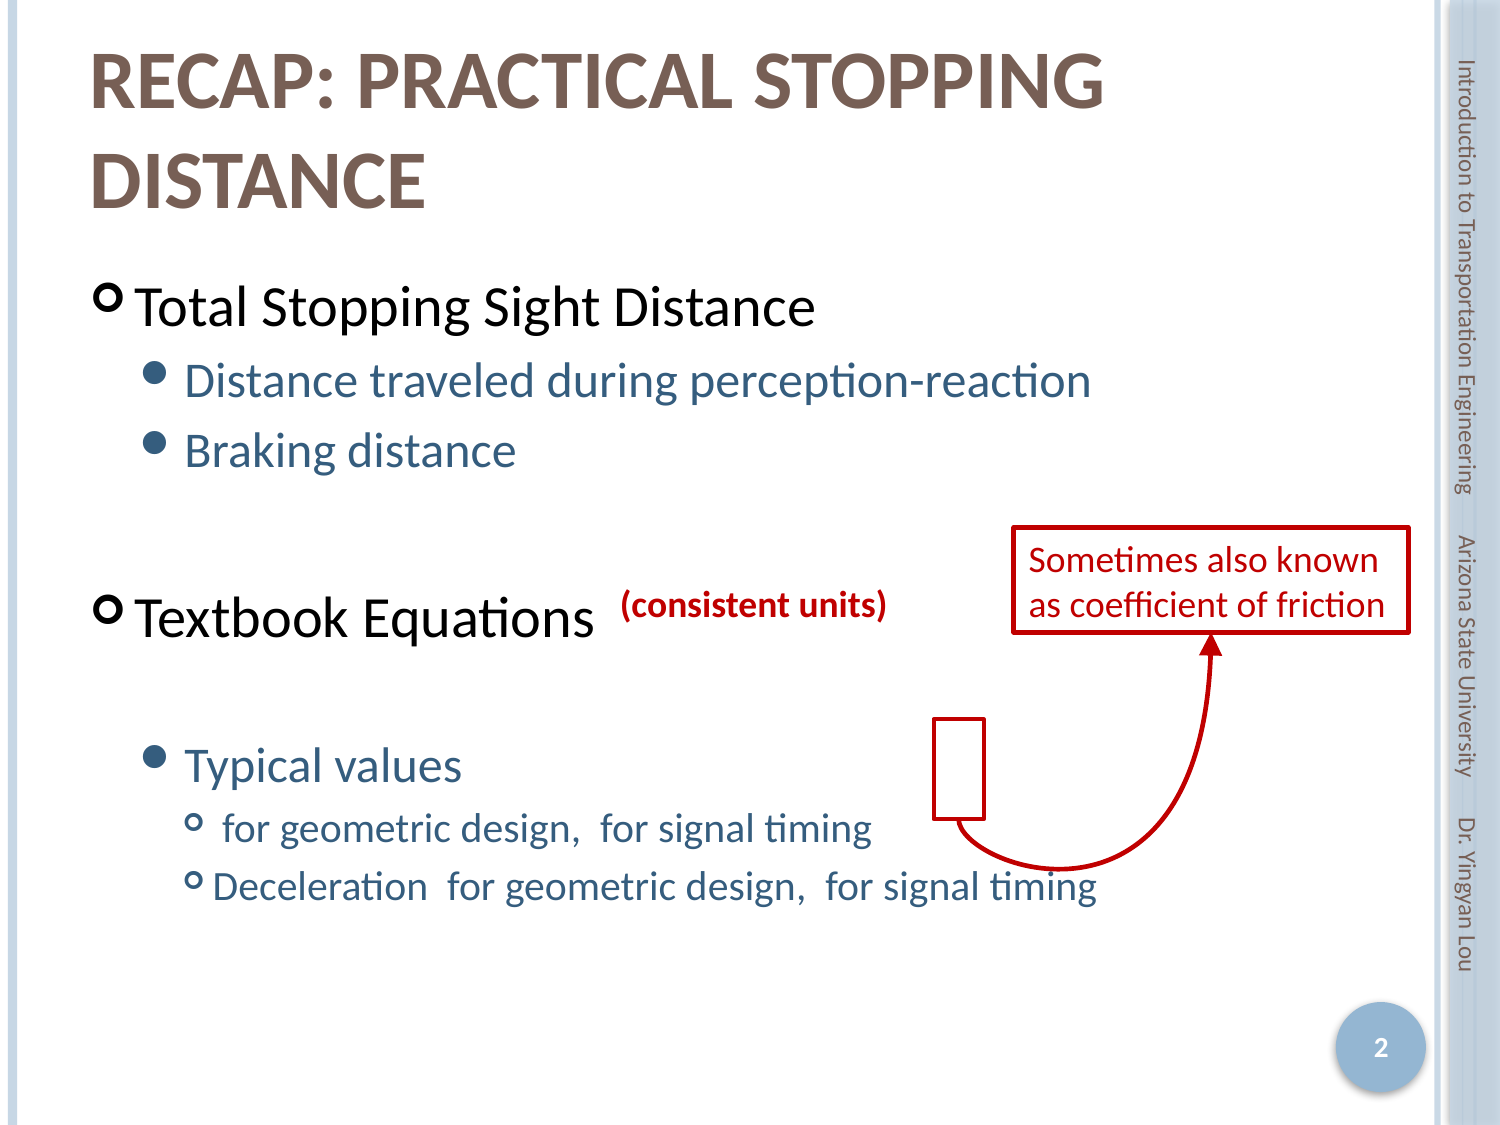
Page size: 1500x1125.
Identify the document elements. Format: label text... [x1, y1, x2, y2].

text_box [932, 717, 985, 821]
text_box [991, 599, 1179, 854]
text_box (consistent units) [605, 572, 903, 633]
text_box Sometimes also known as coefficient of friction [1013, 527, 1409, 633]
footer Introduction to Transportation Engineering Arizona State University Dr. Yingyan Lou [1437, 45, 1500, 1099]
title Recap: Practical Stopping Distance [75, 45, 1348, 233]
slide_number 2 [1331, 1003, 1432, 1089]
